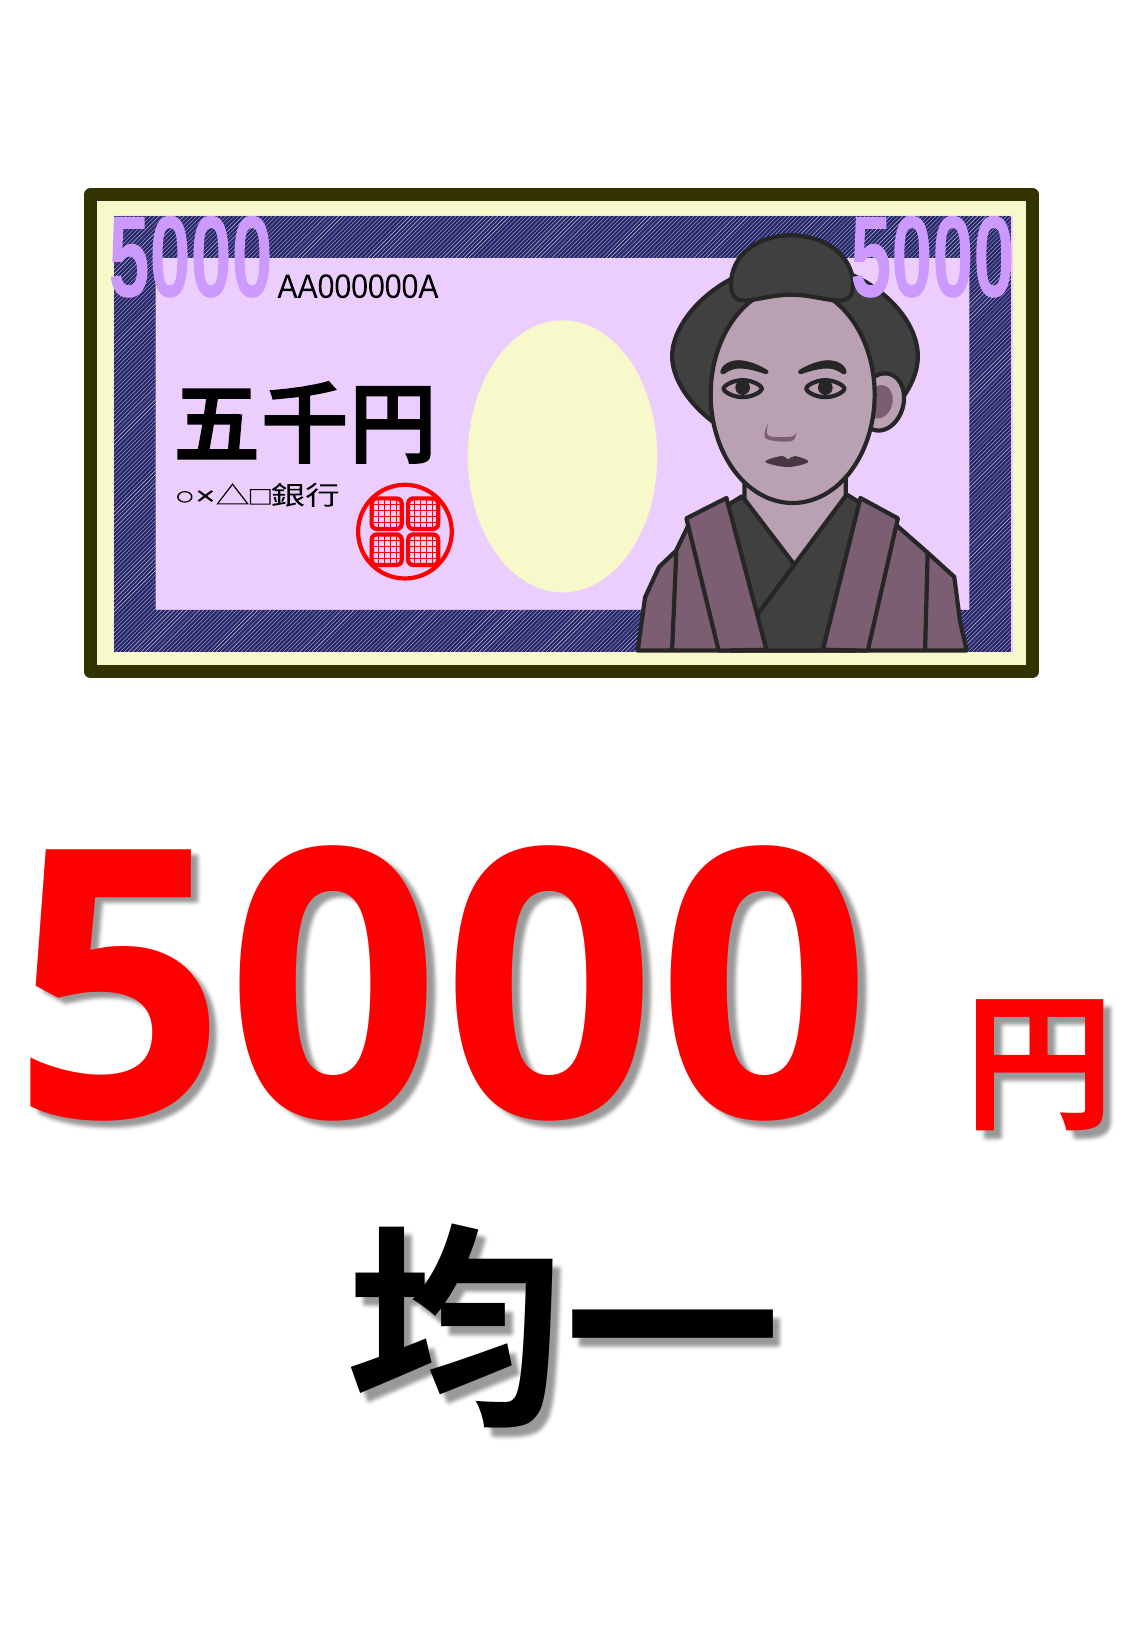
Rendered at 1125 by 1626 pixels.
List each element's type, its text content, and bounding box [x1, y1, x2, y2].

text_box 5000円 均一 [0, 735, 1125, 1460]
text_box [90, 194, 1033, 672]
